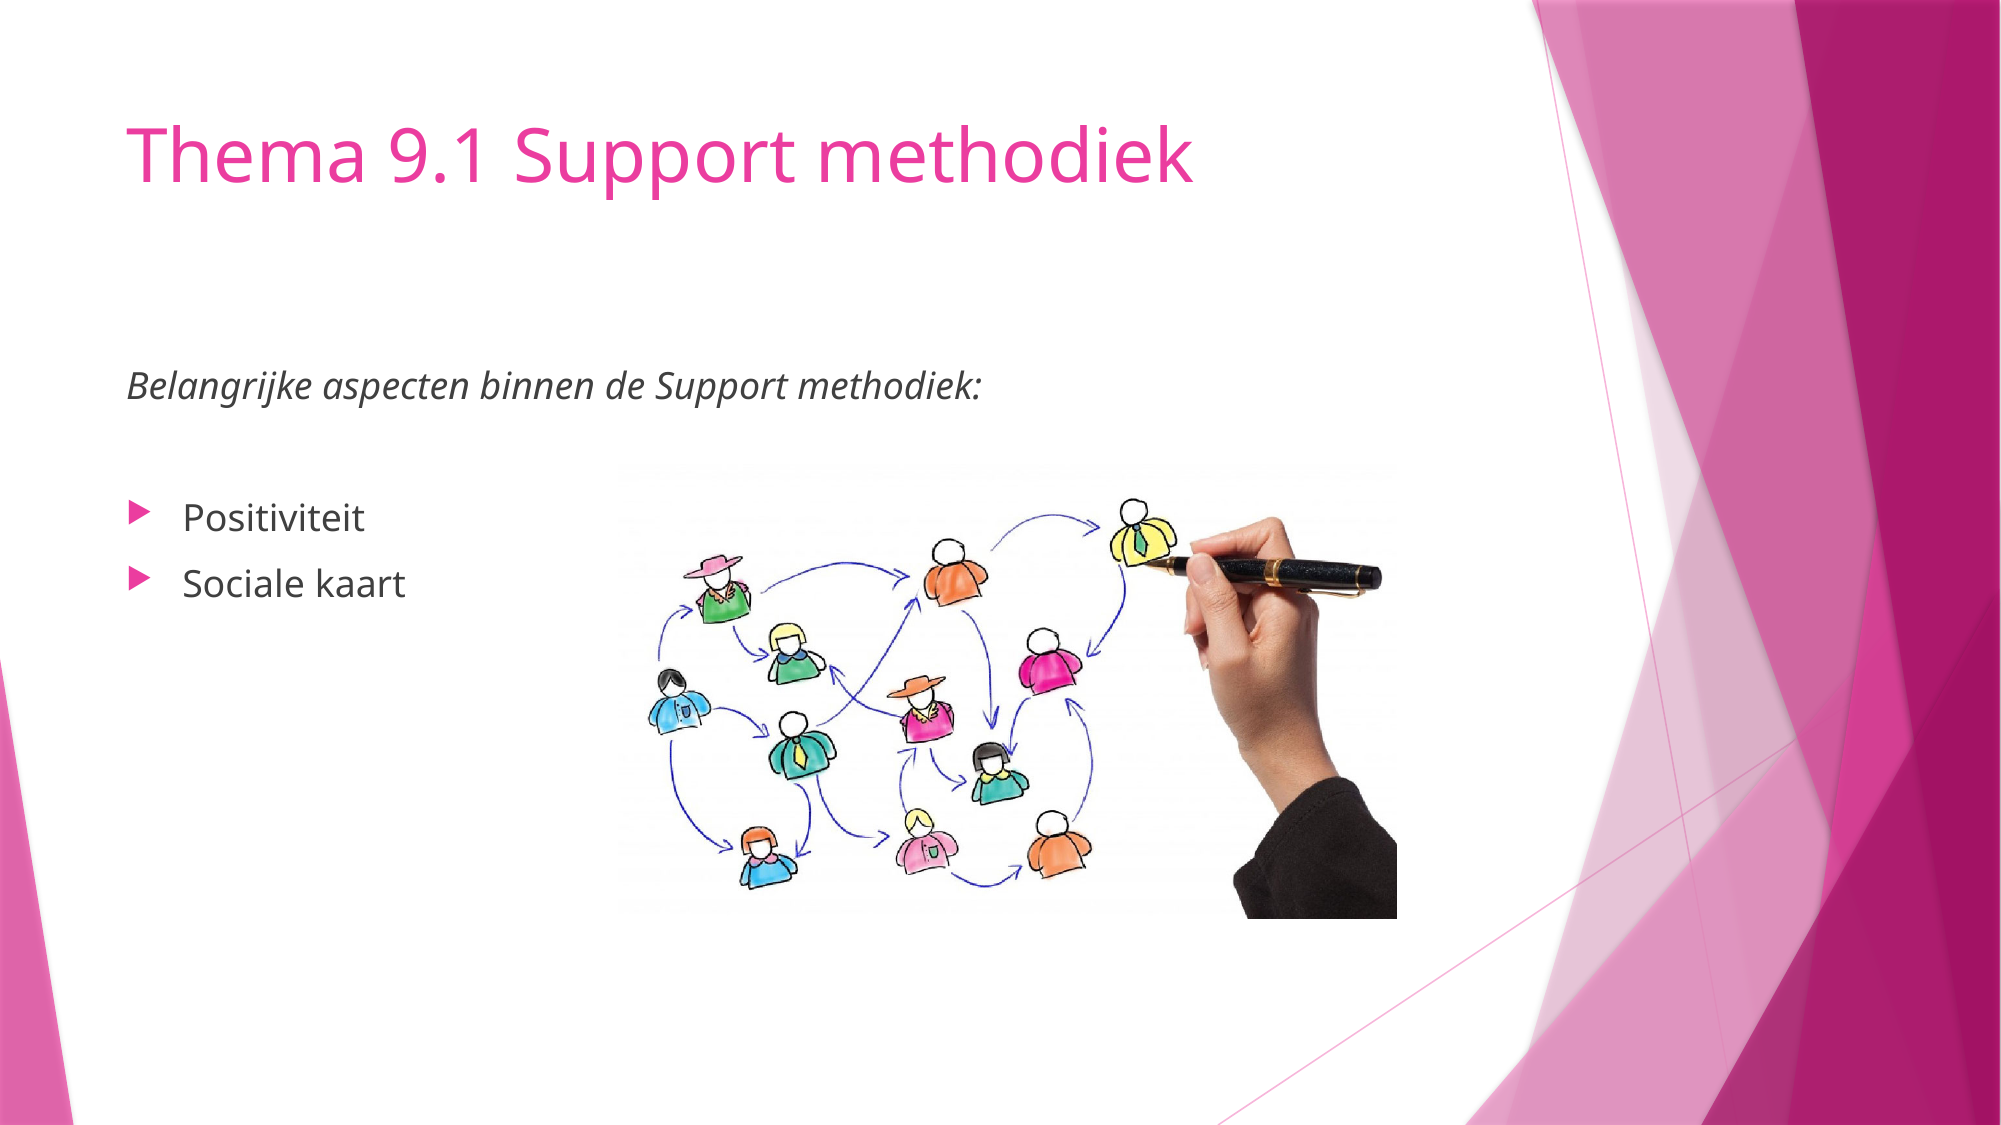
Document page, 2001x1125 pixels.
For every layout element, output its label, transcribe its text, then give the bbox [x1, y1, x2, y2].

list Belangrijke aspecten binnen de Support methodiek: Positiviteit Sociale kaart [111, 354, 1522, 992]
picture [618, 463, 1397, 919]
title Thema 9.1 Support methodiek [111, 99, 1522, 317]
